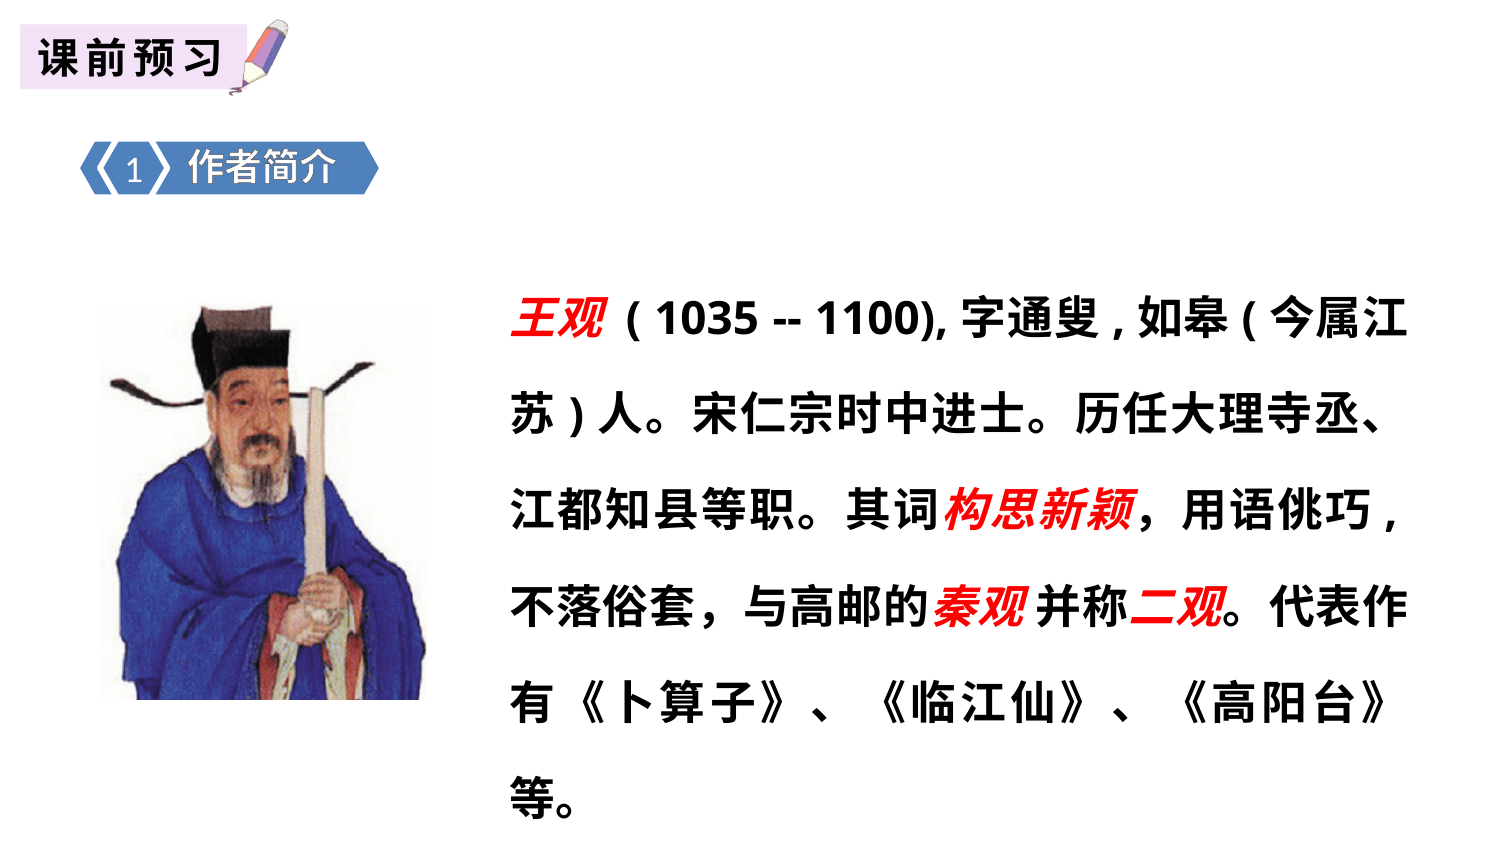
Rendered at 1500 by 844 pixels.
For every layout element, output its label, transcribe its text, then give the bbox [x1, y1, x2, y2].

text_box 王观 ( 1035 -- 1100),字通叟,如皋(今属江苏)人。宋仁宗时中进士。历任大理寺丞、江都知县等职。其词构思新颖，用语佻巧,不落俗套，与高邮的秦观 并称二观。代表作有《卜算子》、《临江仙》、《高阳台》等。 [495, 240, 1424, 832]
picture [3, 0, 299, 107]
text_box 作者简介 [152, 136, 385, 200]
text_box 1 [98, 136, 170, 200]
text_box 作者简介 [74, 136, 116, 200]
picture [99, 303, 427, 700]
